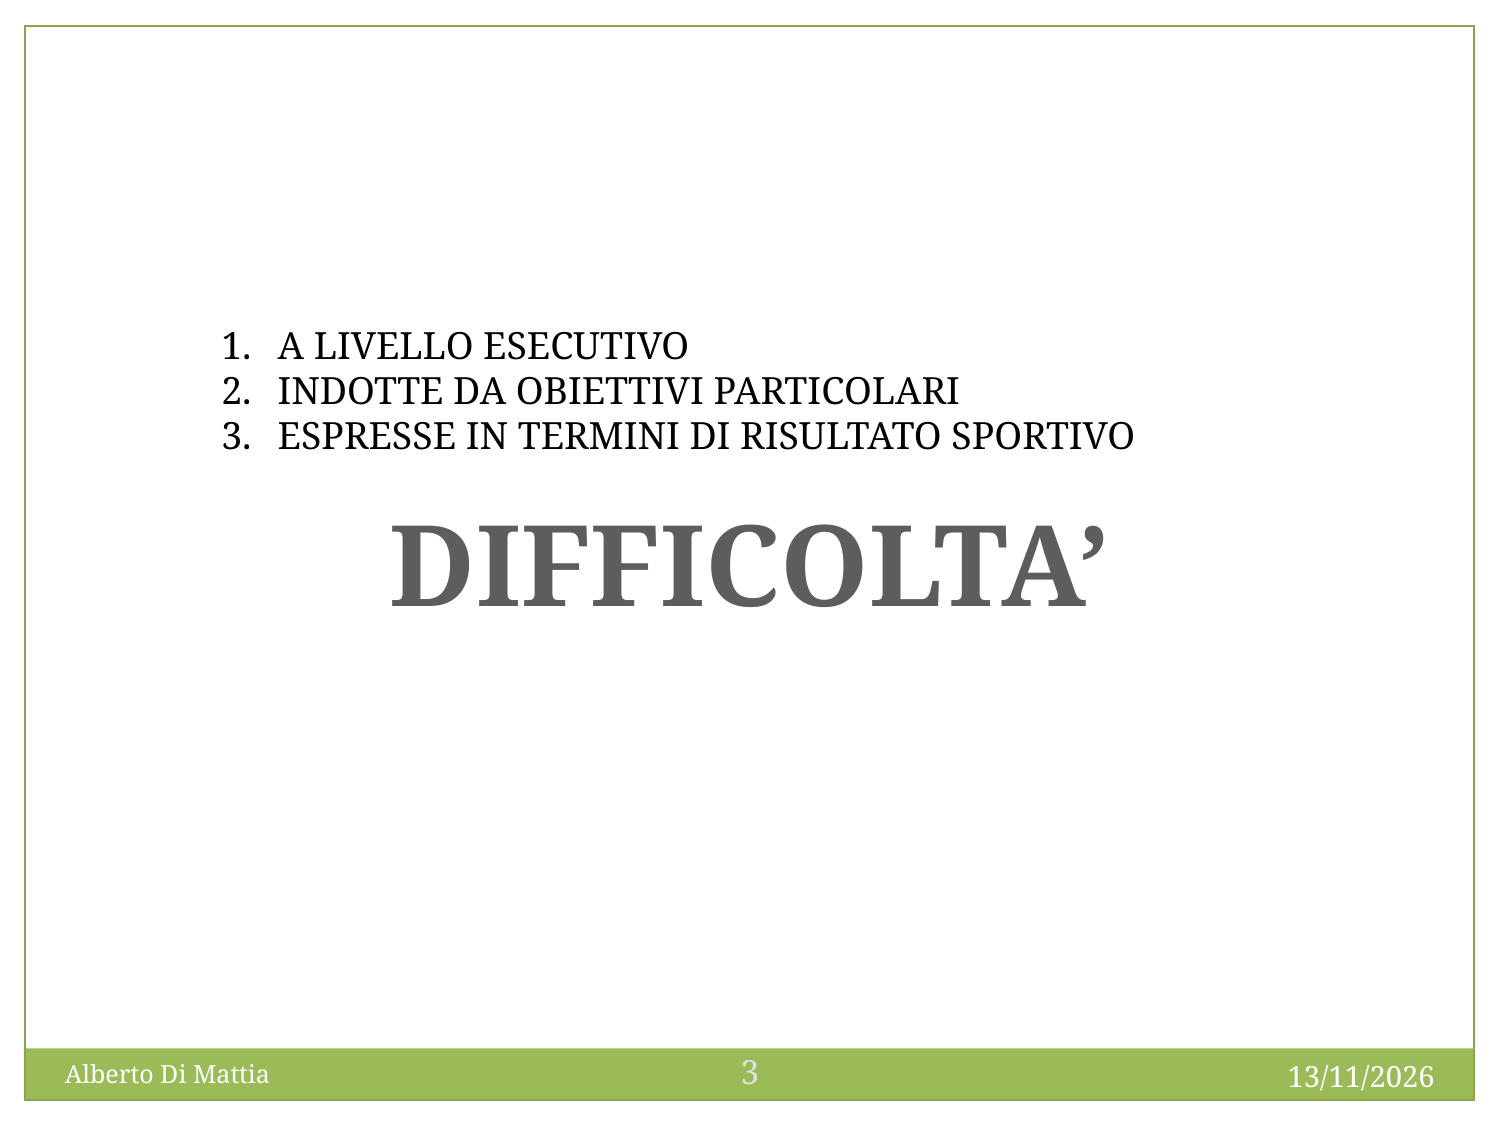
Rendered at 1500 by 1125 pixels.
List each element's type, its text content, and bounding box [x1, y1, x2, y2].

footer Alberto Di Mattia [50, 1051, 638, 1112]
text_box DIFFICOLTA’ [374, 486, 1126, 637]
slide_number 3 [699, 1037, 800, 1110]
text_box A LIVELLO ESECUTIVO INDOTTE DA OBIETTIVI PARTICOLARI ESPRESSE IN TERMINI DI RISULTATO SPORTIVO [206, 314, 1294, 510]
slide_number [950, 1050, 1450, 1111]
